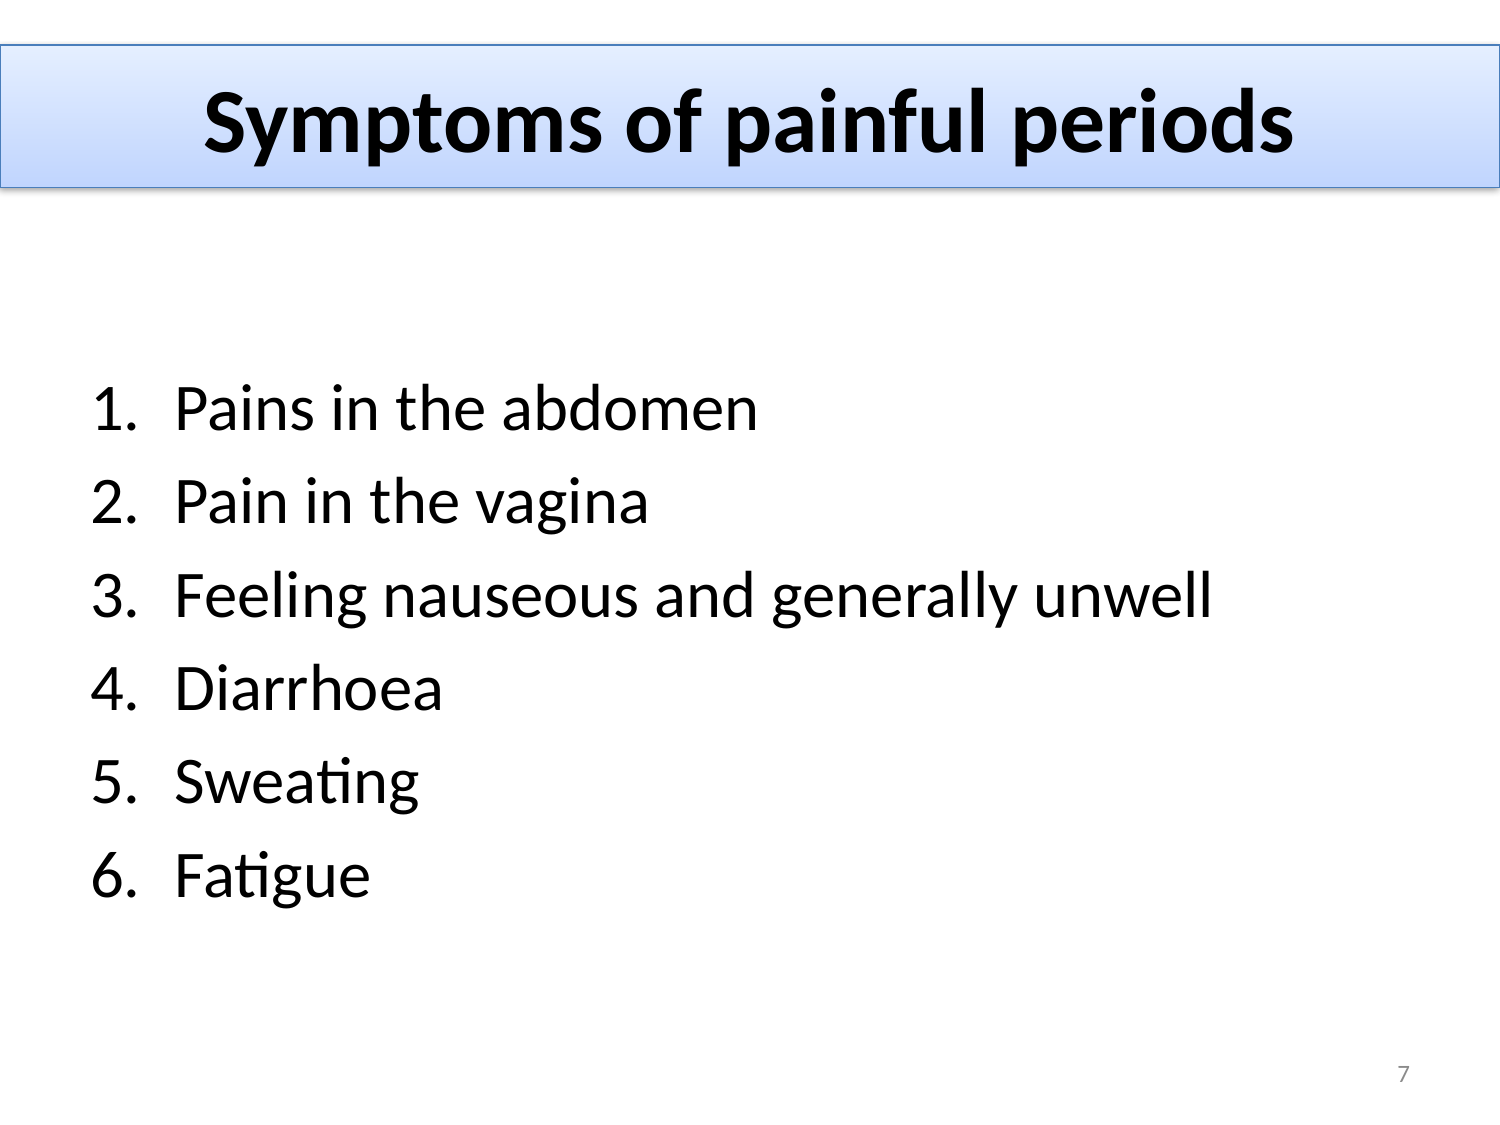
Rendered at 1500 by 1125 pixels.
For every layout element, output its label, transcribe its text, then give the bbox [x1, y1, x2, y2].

title Symptoms of painful periods [0, 44, 1500, 188]
list Pains in the abdomen Pain in the vagina Feeling nauseous and generally unwell Diarrhoea Sweating Fatigue [75, 262, 1425, 1005]
slide_number 7 [1074, 1042, 1425, 1103]
